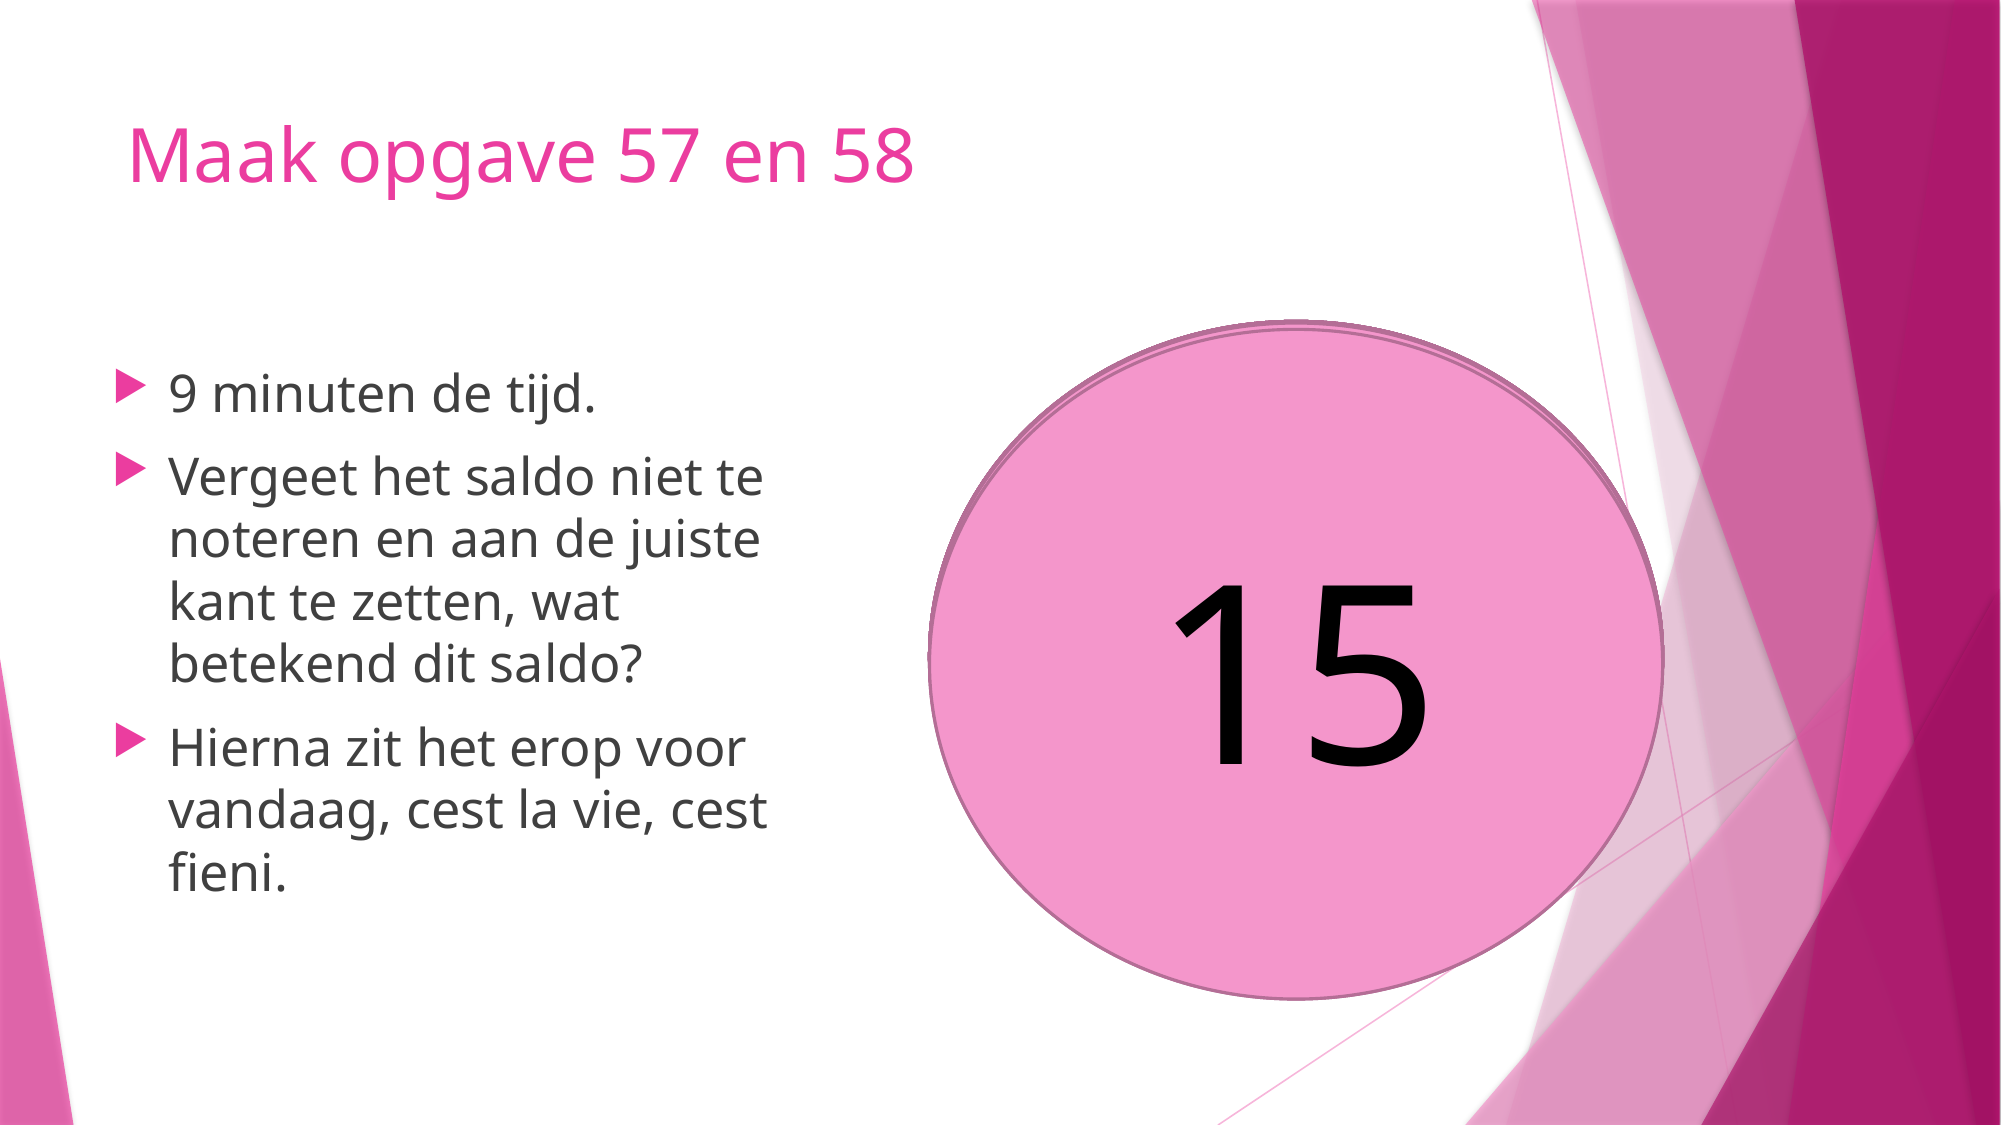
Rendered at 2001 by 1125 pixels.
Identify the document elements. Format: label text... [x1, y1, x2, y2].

text_box 14 [930, 321, 1662, 621]
text_box 15 [927, 327, 1665, 1001]
list 9 minuten de tijd. Vergeet het saldo niet te noteren en aan de juiste kant te zetten, wat betekend dit saldo? Hierna zit het erop voor vandaag, cest la vie, cest fieni. [97, 352, 817, 960]
title Maak opgave 57 en 58 [111, 99, 1522, 317]
